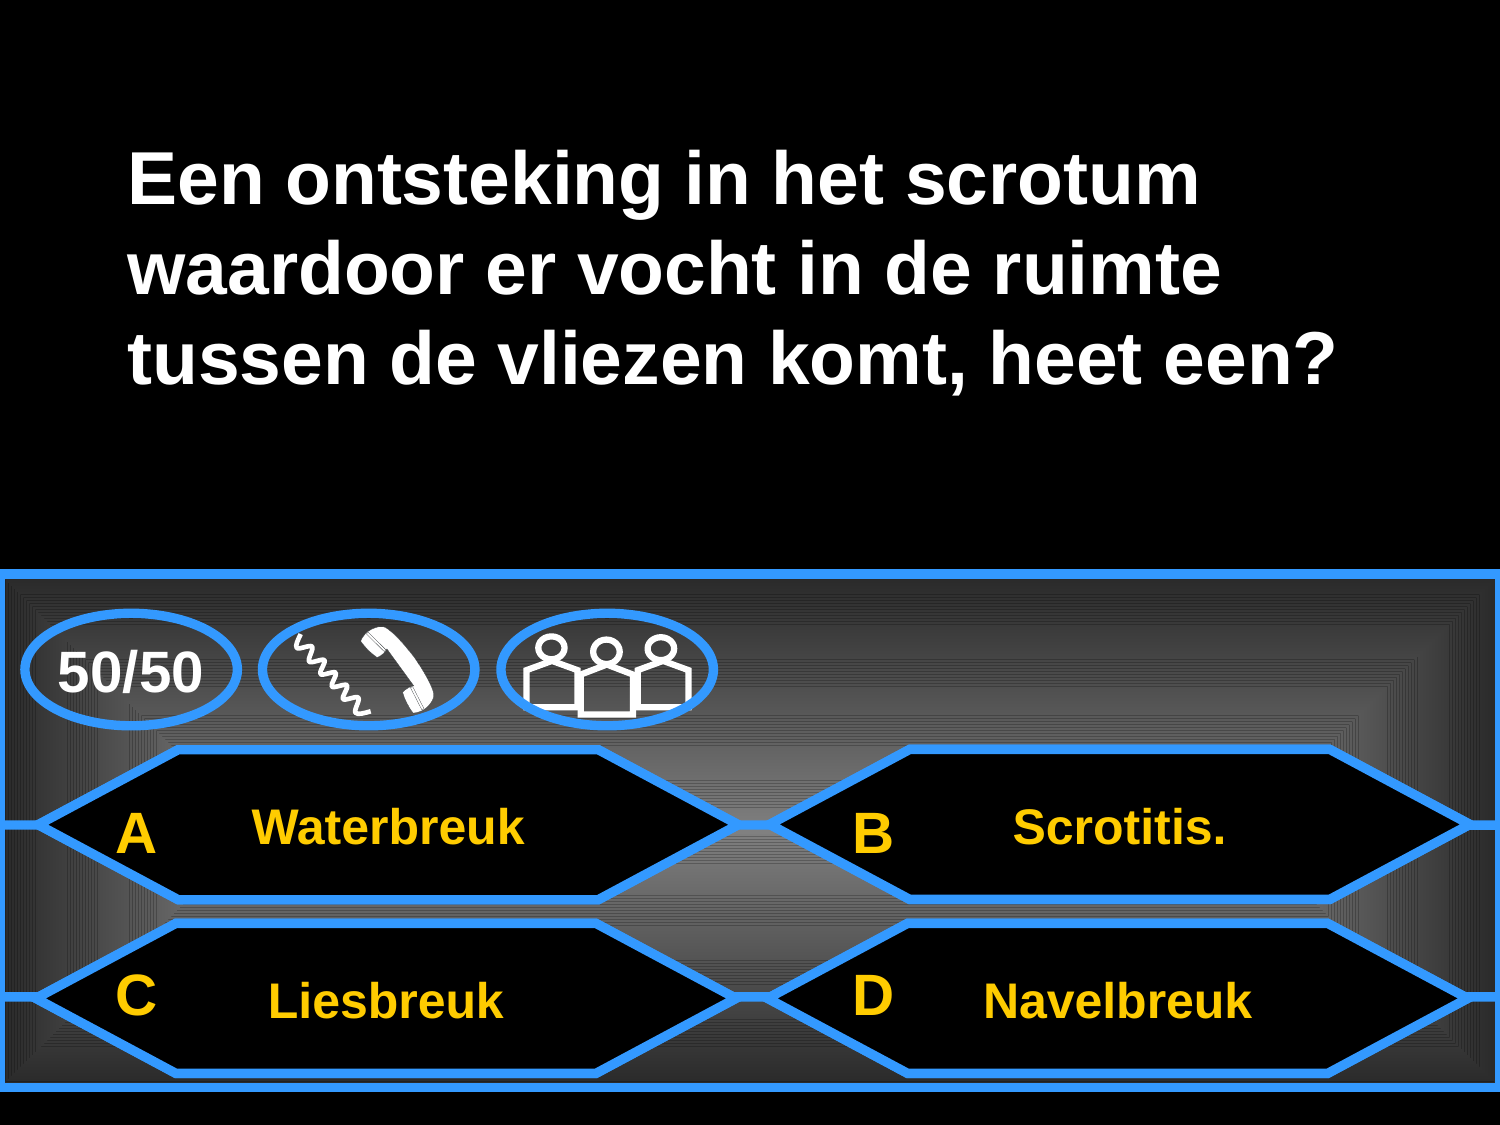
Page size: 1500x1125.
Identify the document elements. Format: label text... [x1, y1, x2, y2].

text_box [0, 574, 1500, 1088]
title Een ontsteking in het scrotum waardoor er vocht in de ruimte tussen de vliezen komt, heet een? [112, 87, 1388, 442]
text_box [324, 624, 435, 730]
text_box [526, 636, 689, 715]
